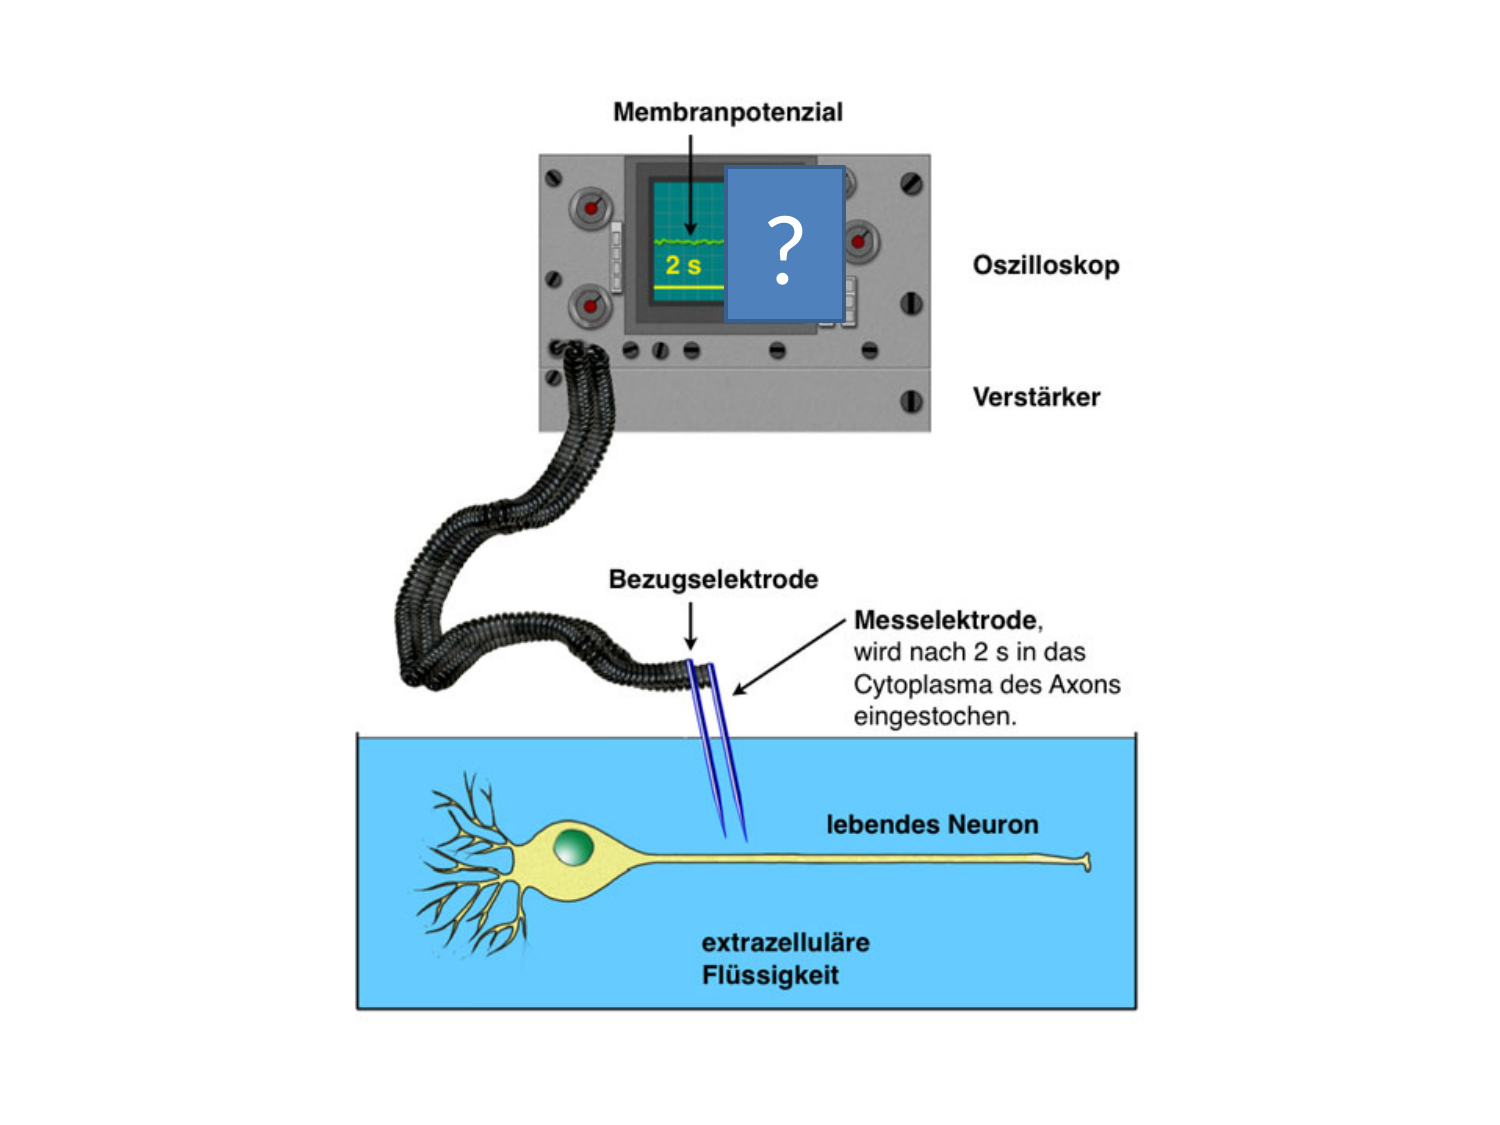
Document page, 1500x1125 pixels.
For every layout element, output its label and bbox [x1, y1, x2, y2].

picture [343, 85, 1157, 1031]
